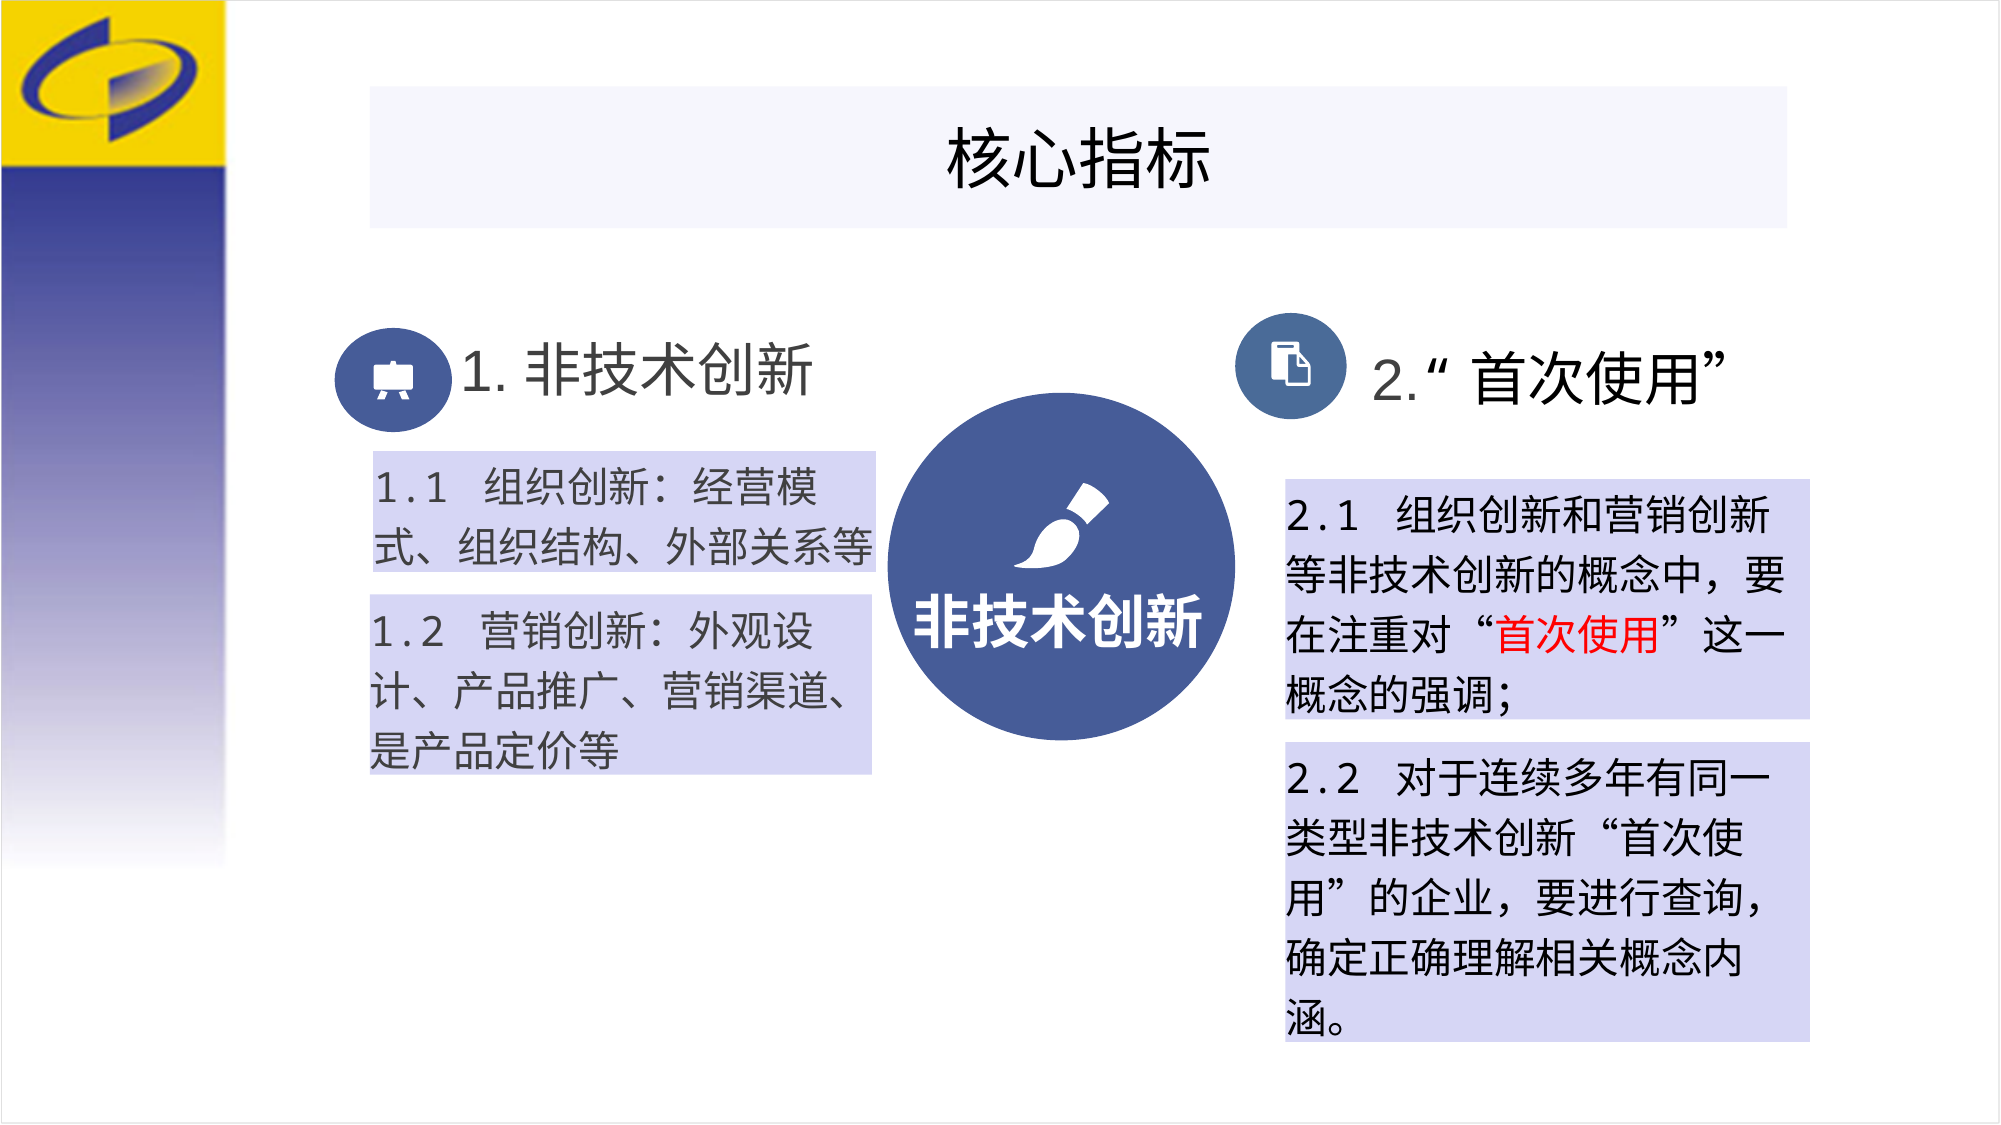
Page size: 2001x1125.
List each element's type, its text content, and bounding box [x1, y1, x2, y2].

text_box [887, 392, 1229, 796]
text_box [334, 319, 935, 777]
picture [0, 0, 2001, 1125]
slide_number [1433, 1024, 1851, 1101]
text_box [1234, 312, 1836, 985]
text_box 核心指标 [369, 86, 1788, 229]
